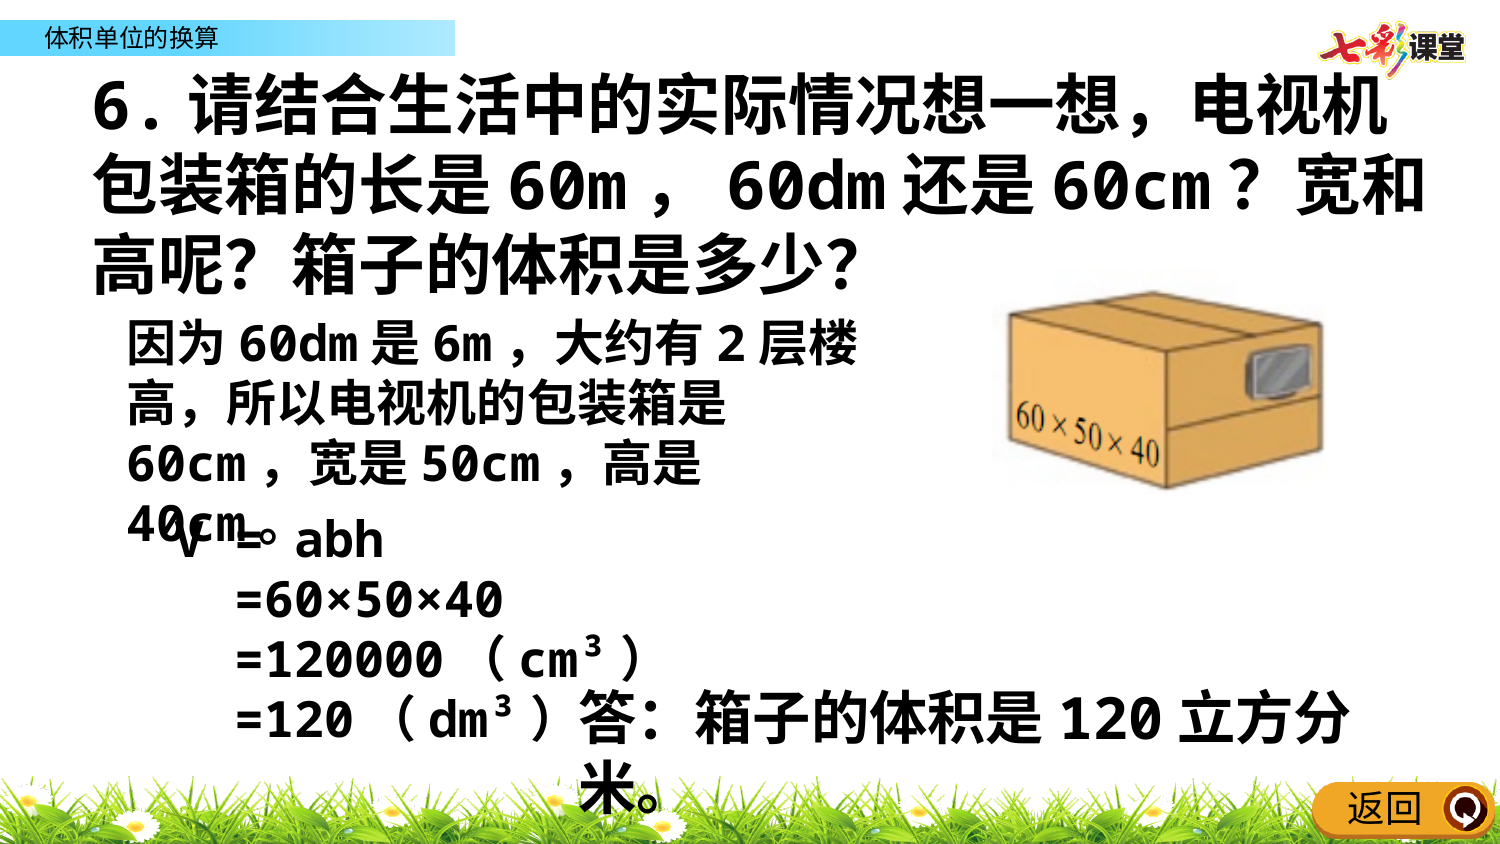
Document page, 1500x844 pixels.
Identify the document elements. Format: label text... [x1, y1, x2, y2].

text_box V = abh =60×50×40 =120000（cm³） =120（dm³） [159, 500, 804, 756]
picture [1316, 20, 1468, 80]
picture [0, 776, 1500, 844]
text_box 答：箱子的体积是120立方分米。 [563, 674, 1421, 829]
text_box 因为60dm是6m，大约有2层楼高，所以电视机的包装箱是60cm，宽是50cm，高是40cm。 [112, 303, 885, 559]
text_box 6.请结合生活中的实际情况想一想，电视机包装箱的长是60m，60dm还是60cm？宽和高呢？箱子的体积是多少？ [76, 55, 1459, 311]
picture [991, 267, 1330, 497]
